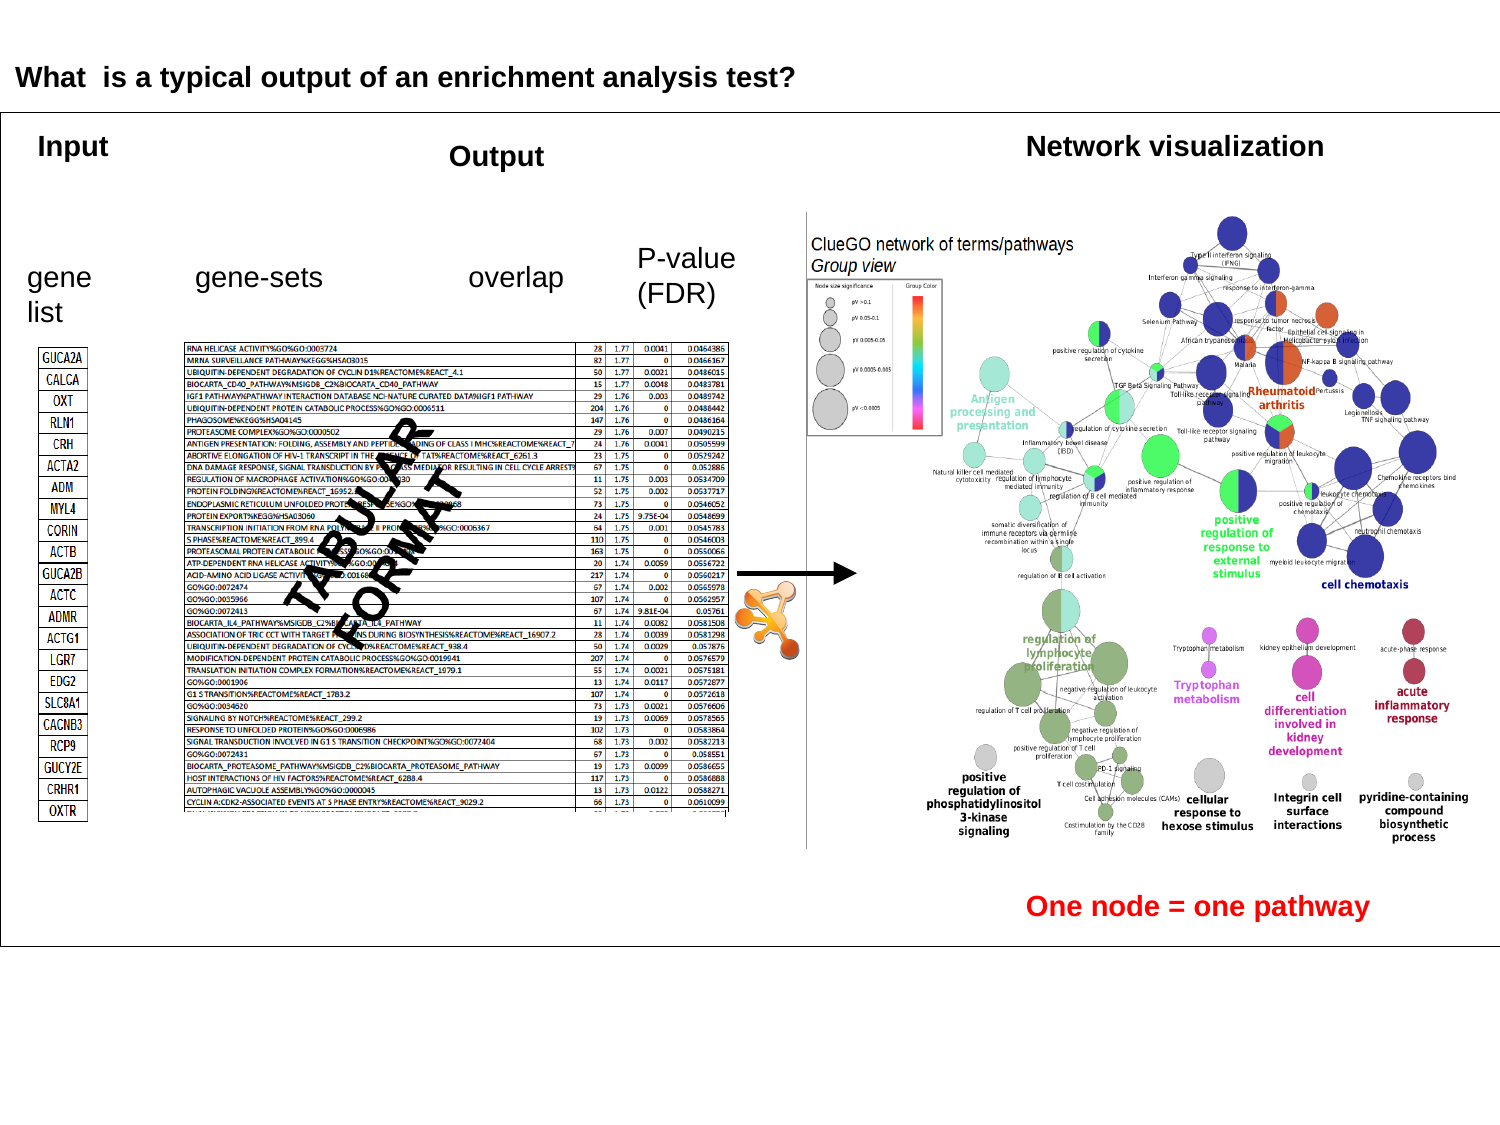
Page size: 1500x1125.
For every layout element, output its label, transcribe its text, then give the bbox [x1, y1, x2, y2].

text_box What is a typical output of an enrichment analysis test? [0, 43, 829, 110]
picture [24, 335, 112, 834]
text_box [0, 110, 1500, 948]
picture [179, 212, 1492, 849]
